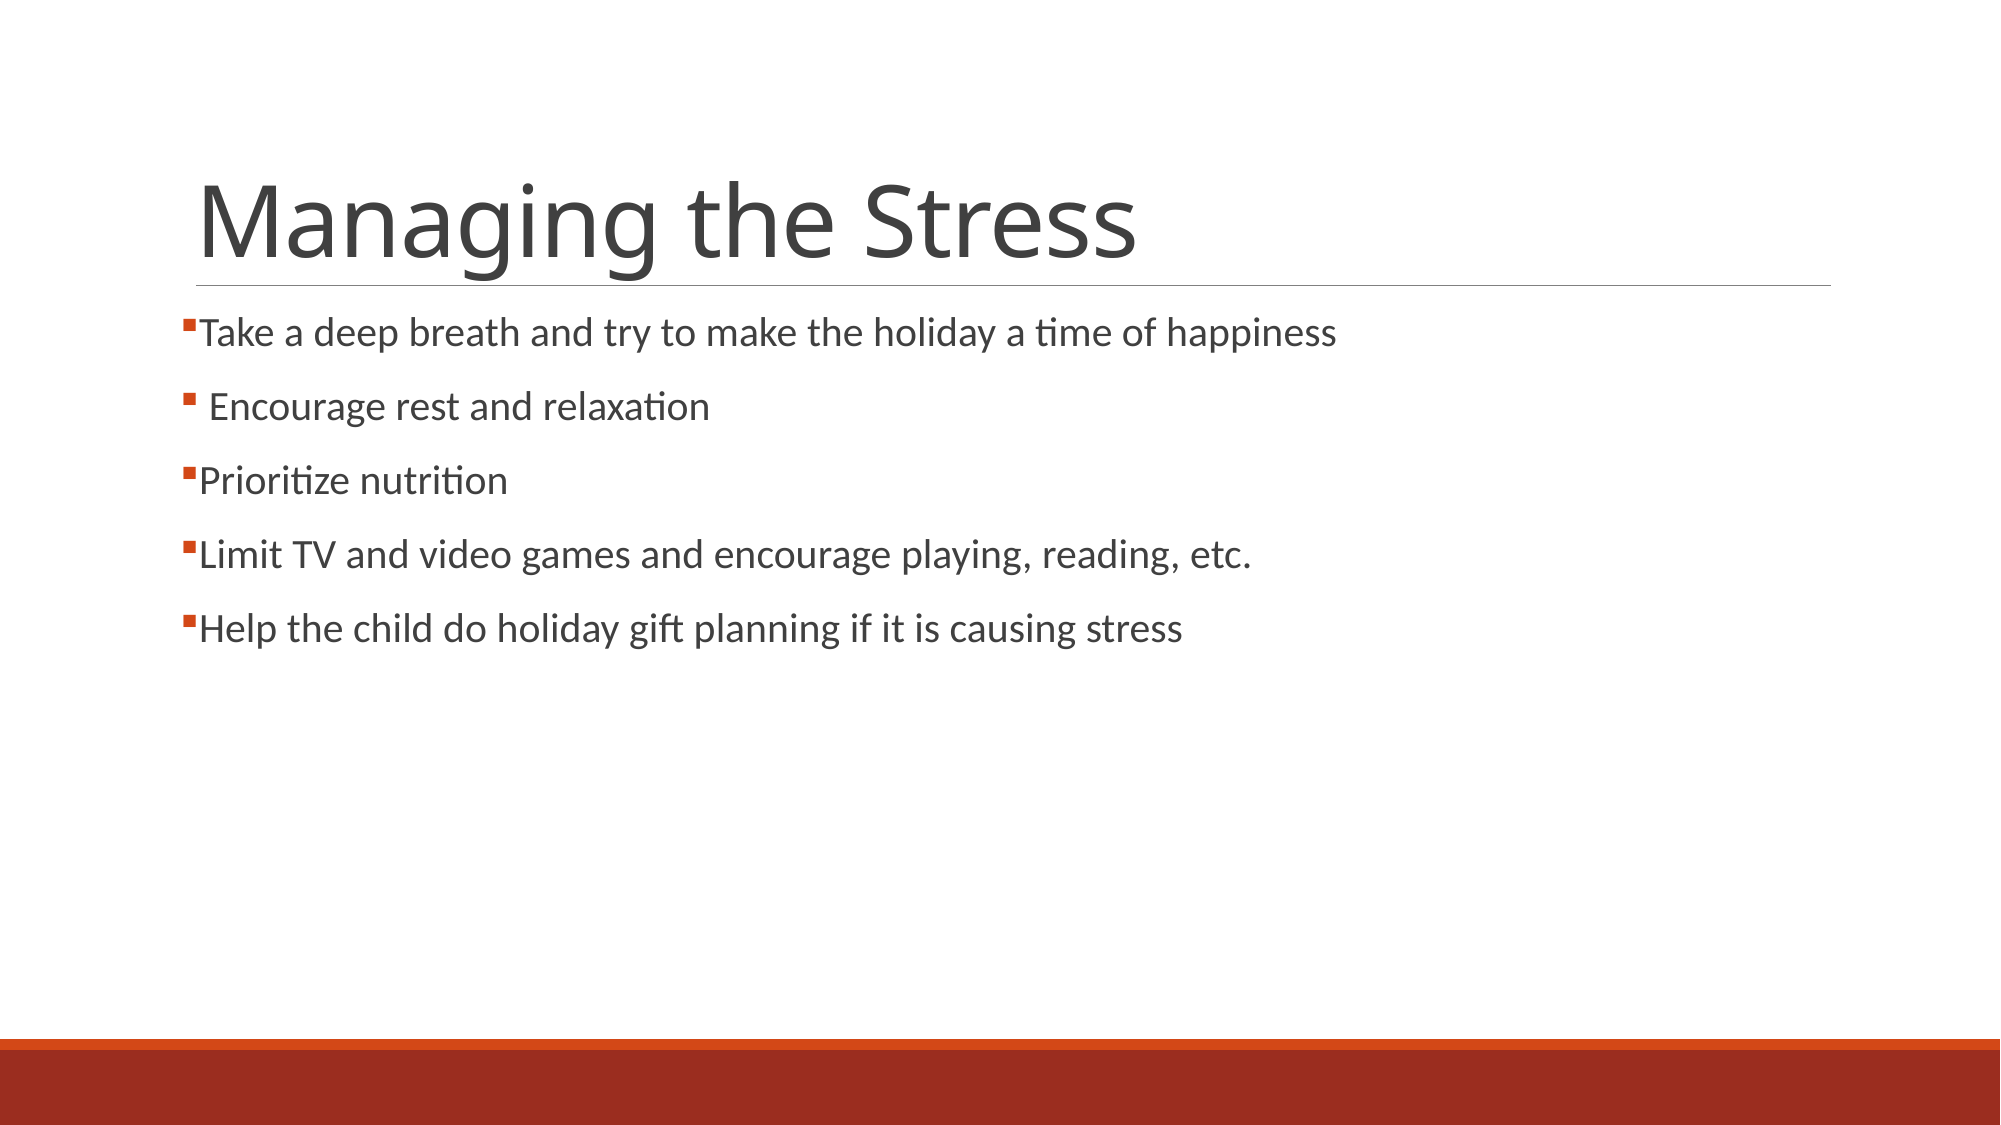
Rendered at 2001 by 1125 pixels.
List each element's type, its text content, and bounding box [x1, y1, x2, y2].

list Take a deep breath and try to make the holiday a time of happiness Encourage rest and relaxation Prioritize nutrition Limit TV and video games and encourage playing, reading, etc. Help the child do holiday gift planning if it is causing stress [180, 302, 1830, 963]
title Managing the Stress [180, 47, 1830, 285]
